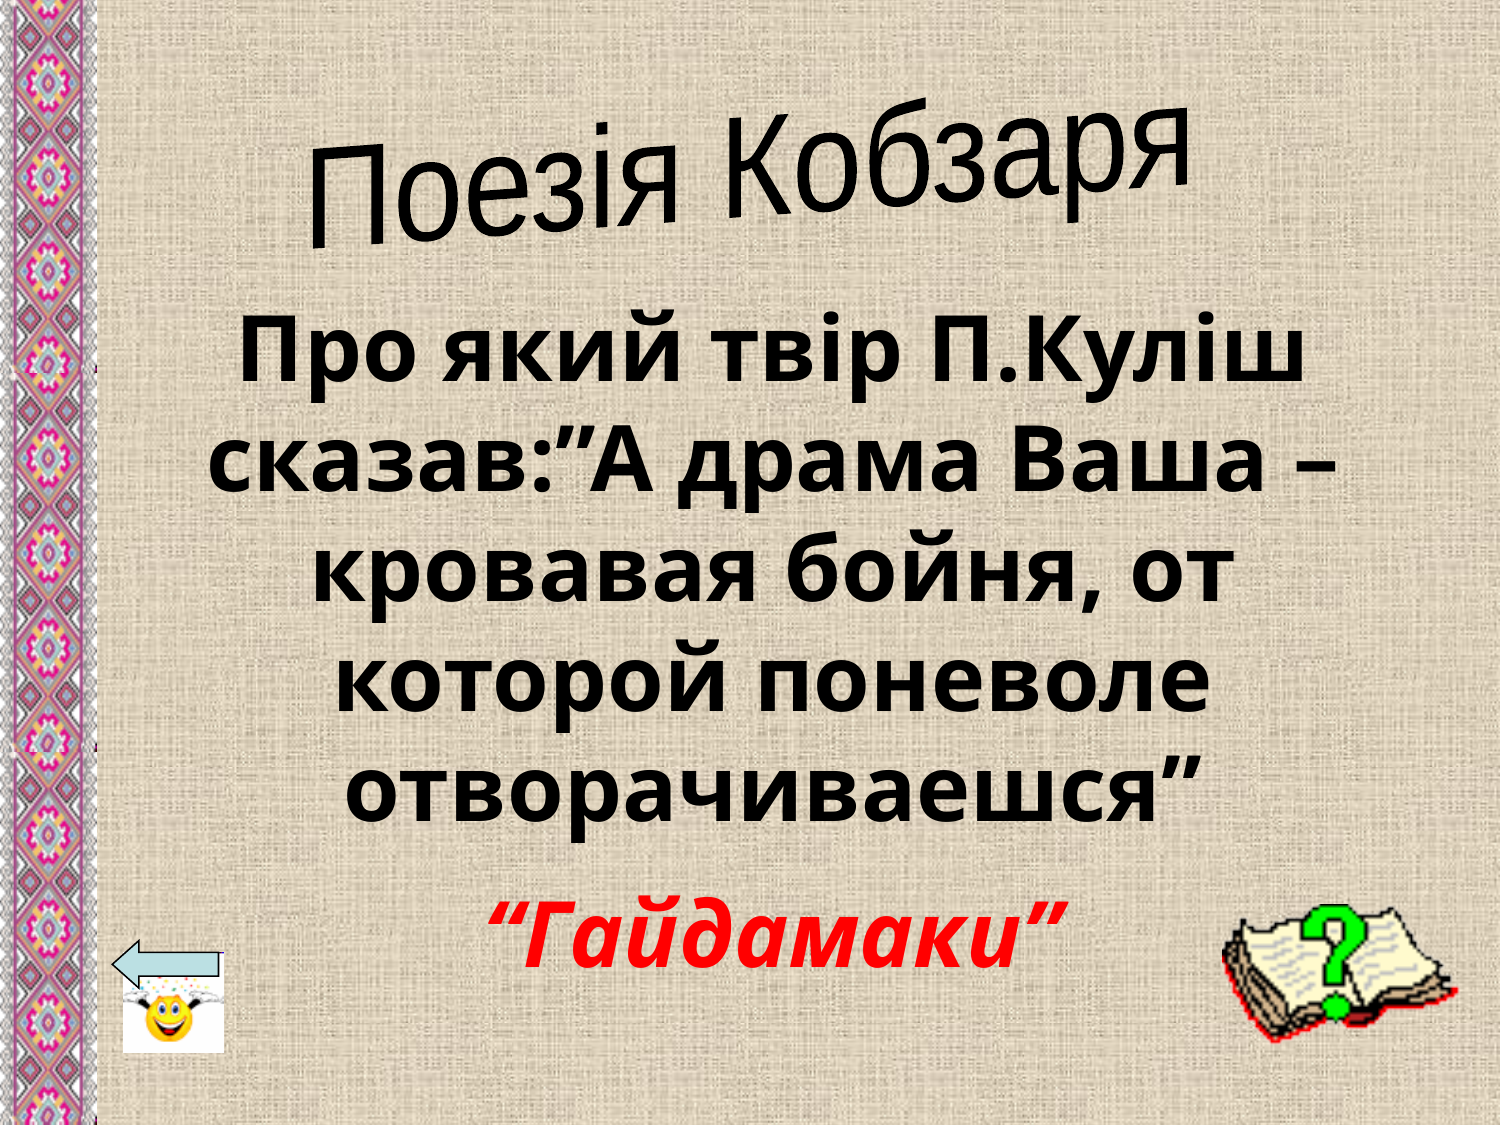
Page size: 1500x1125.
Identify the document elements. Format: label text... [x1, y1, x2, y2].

text_box [112, 959, 118, 970]
text_box “Гайдамаки” [135, 810, 1411, 1052]
picture [0, 0, 1500, 1125]
text_box [128, 940, 139, 950]
text_box Про який твір П.Куліш сказав:”А драма Ваша – кровавая бойня, от которой поневоле отворачиваешся” [135, 444, 1411, 686]
